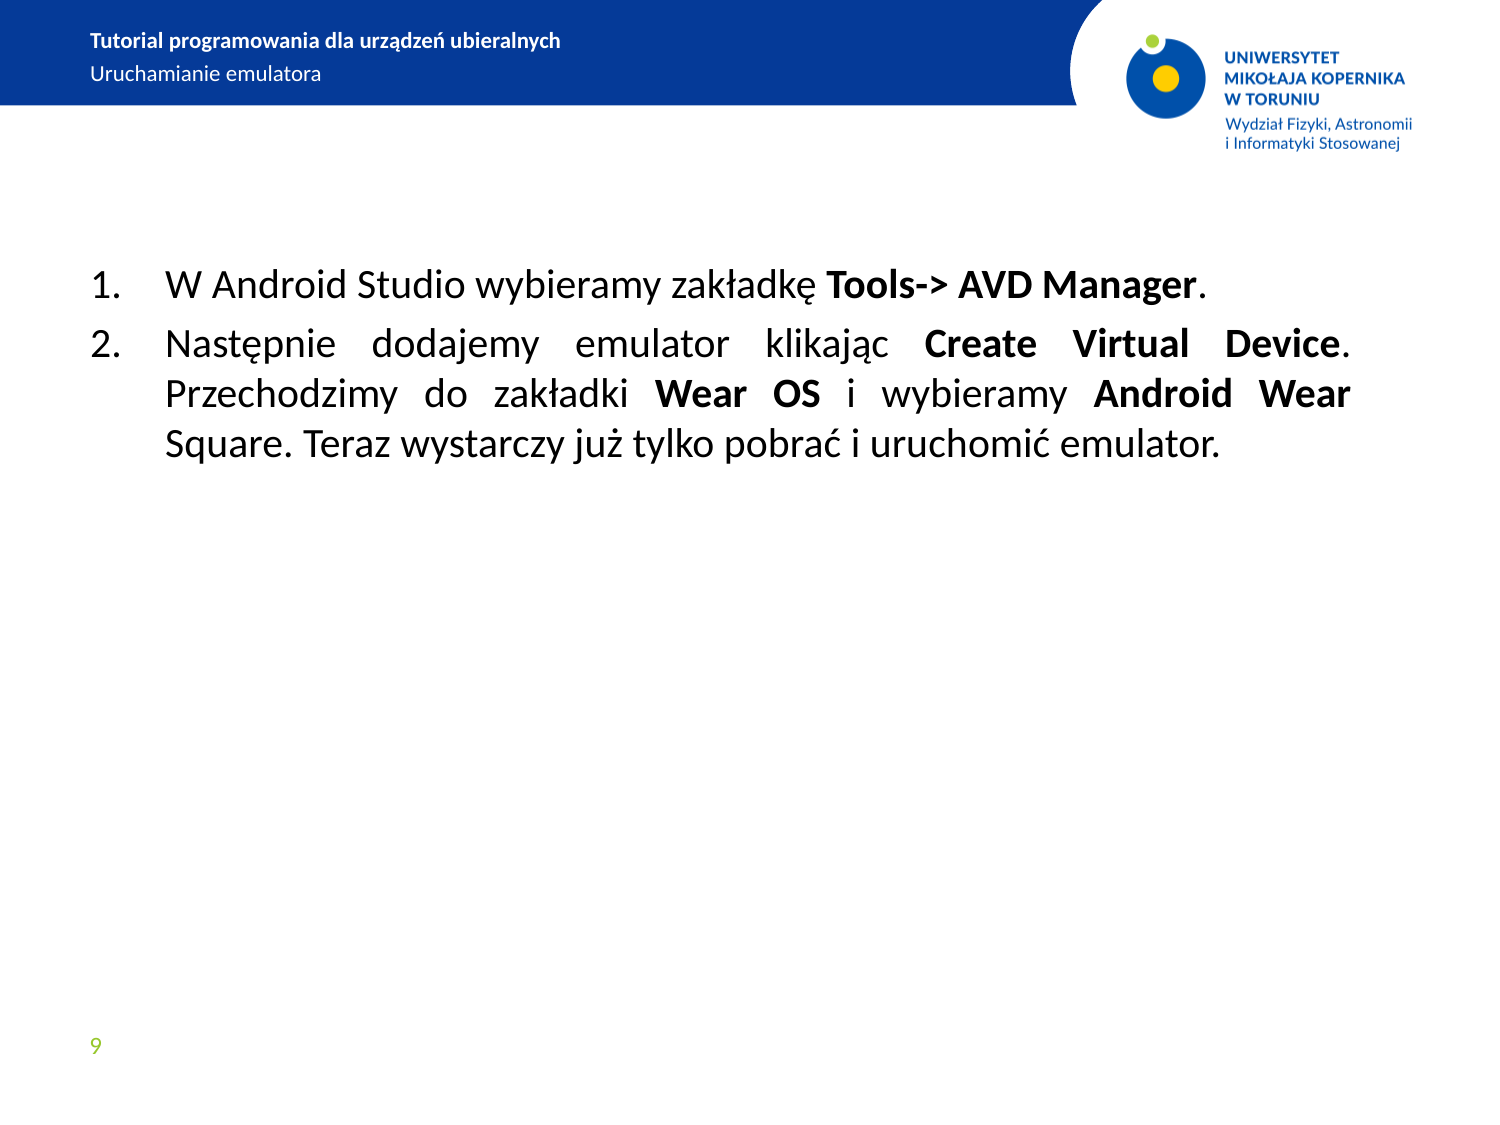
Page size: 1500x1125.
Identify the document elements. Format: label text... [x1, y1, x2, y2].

picture [1100, 8, 1438, 178]
list Uruchamianie emulatora [75, 50, 1040, 96]
list W Android Studio wybieramy zakładkę Tools-> AVD Manager. Następnie dodajemy emulator klikając Create Virtual Device. Przechodzimy do zakładki Wear OS i wybieramy Android Wear Square. Teraz wystarczy już tylko pobrać i uruchomić emulator. [75, 249, 1367, 718]
list Tutorial programowania dla urządzeń ubieralnych [75, 18, 1040, 50]
